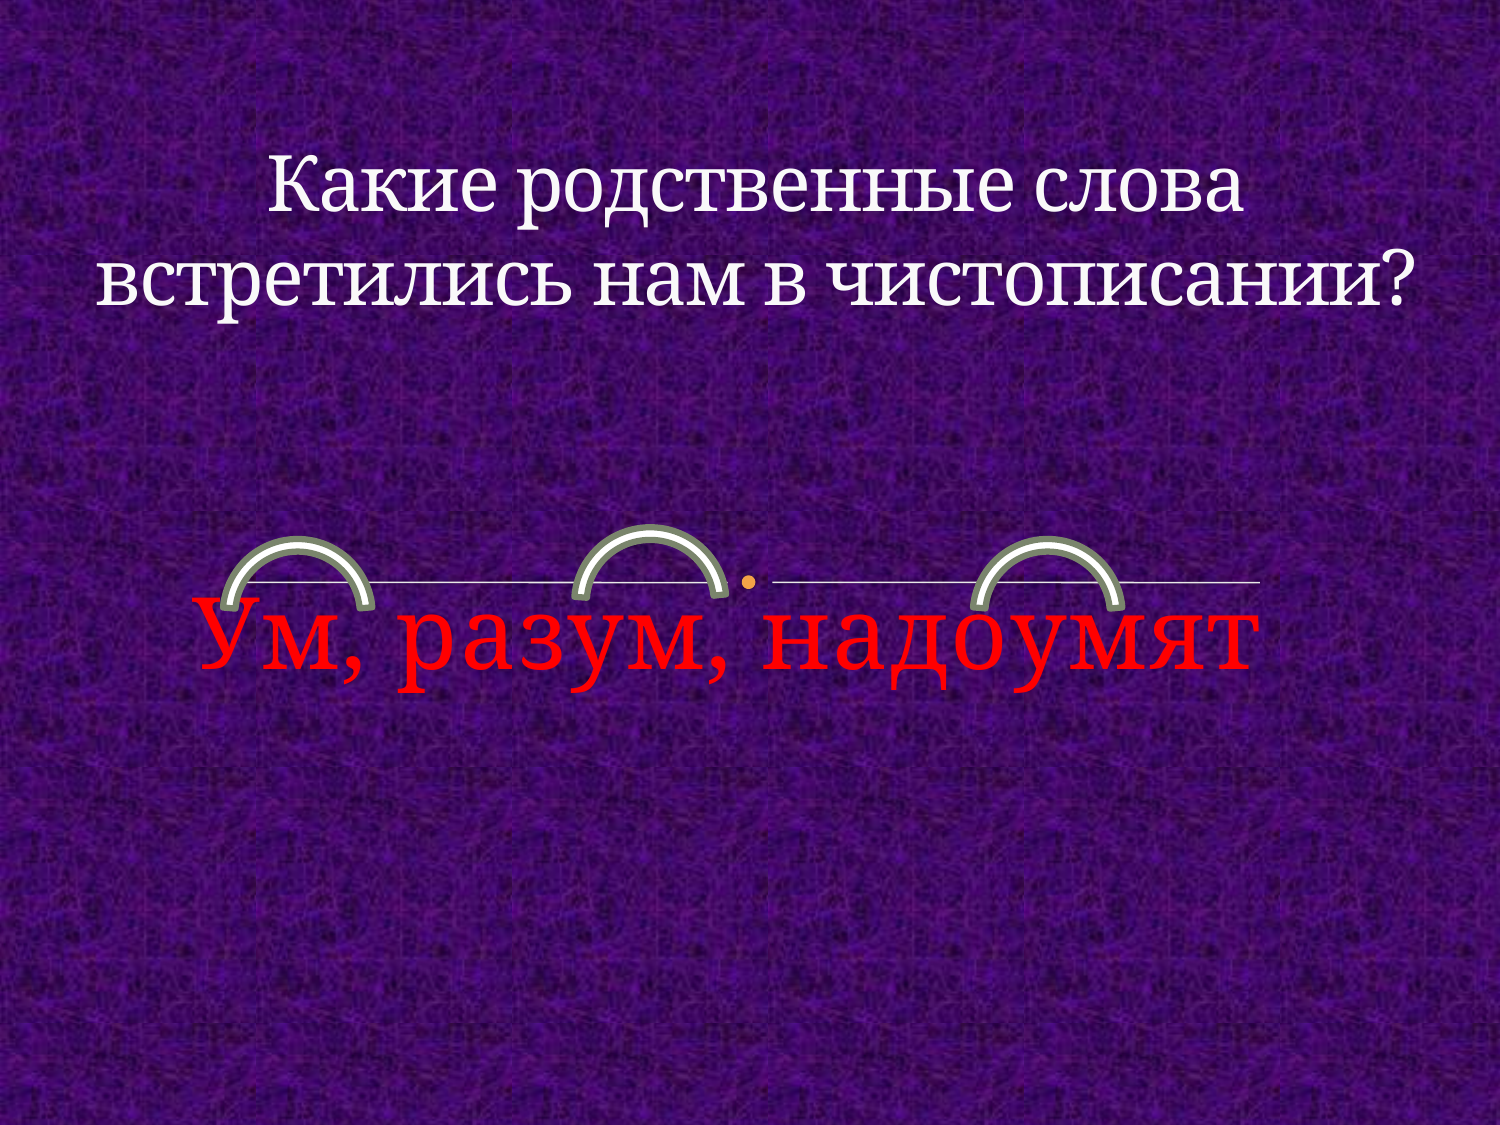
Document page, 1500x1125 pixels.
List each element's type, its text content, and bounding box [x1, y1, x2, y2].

subtitle Ум, разум, надоумят [46, 562, 1410, 1090]
title Какие родственные слова встретились нам в чистописании? [74, 35, 1438, 329]
text_box [969, 535, 1126, 612]
text_box [219, 535, 376, 612]
text_box [571, 524, 730, 601]
picture [0, 0, 1500, 1125]
